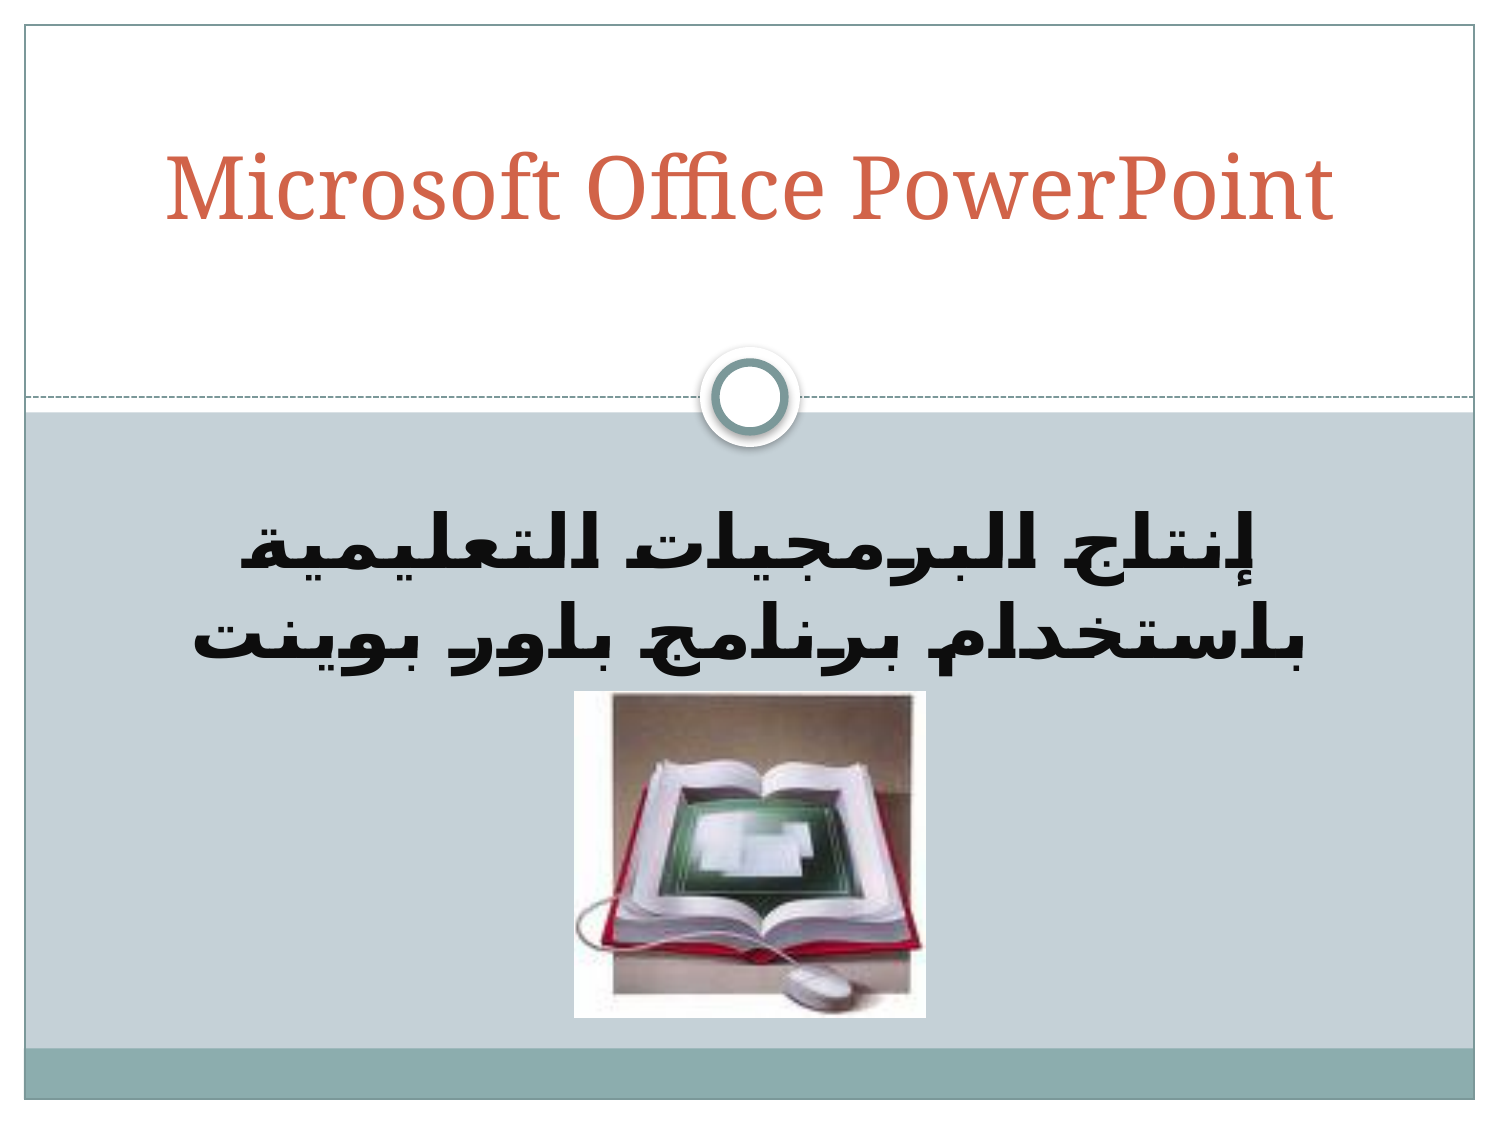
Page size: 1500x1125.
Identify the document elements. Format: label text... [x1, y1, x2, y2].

picture [573, 691, 926, 1018]
title Microsoft Office PowerPoint [112, 62, 1388, 350]
subtitle إنتاج البرمجيات التعليمية باستخدام برنامج باور بوينت [93, 485, 1407, 774]
